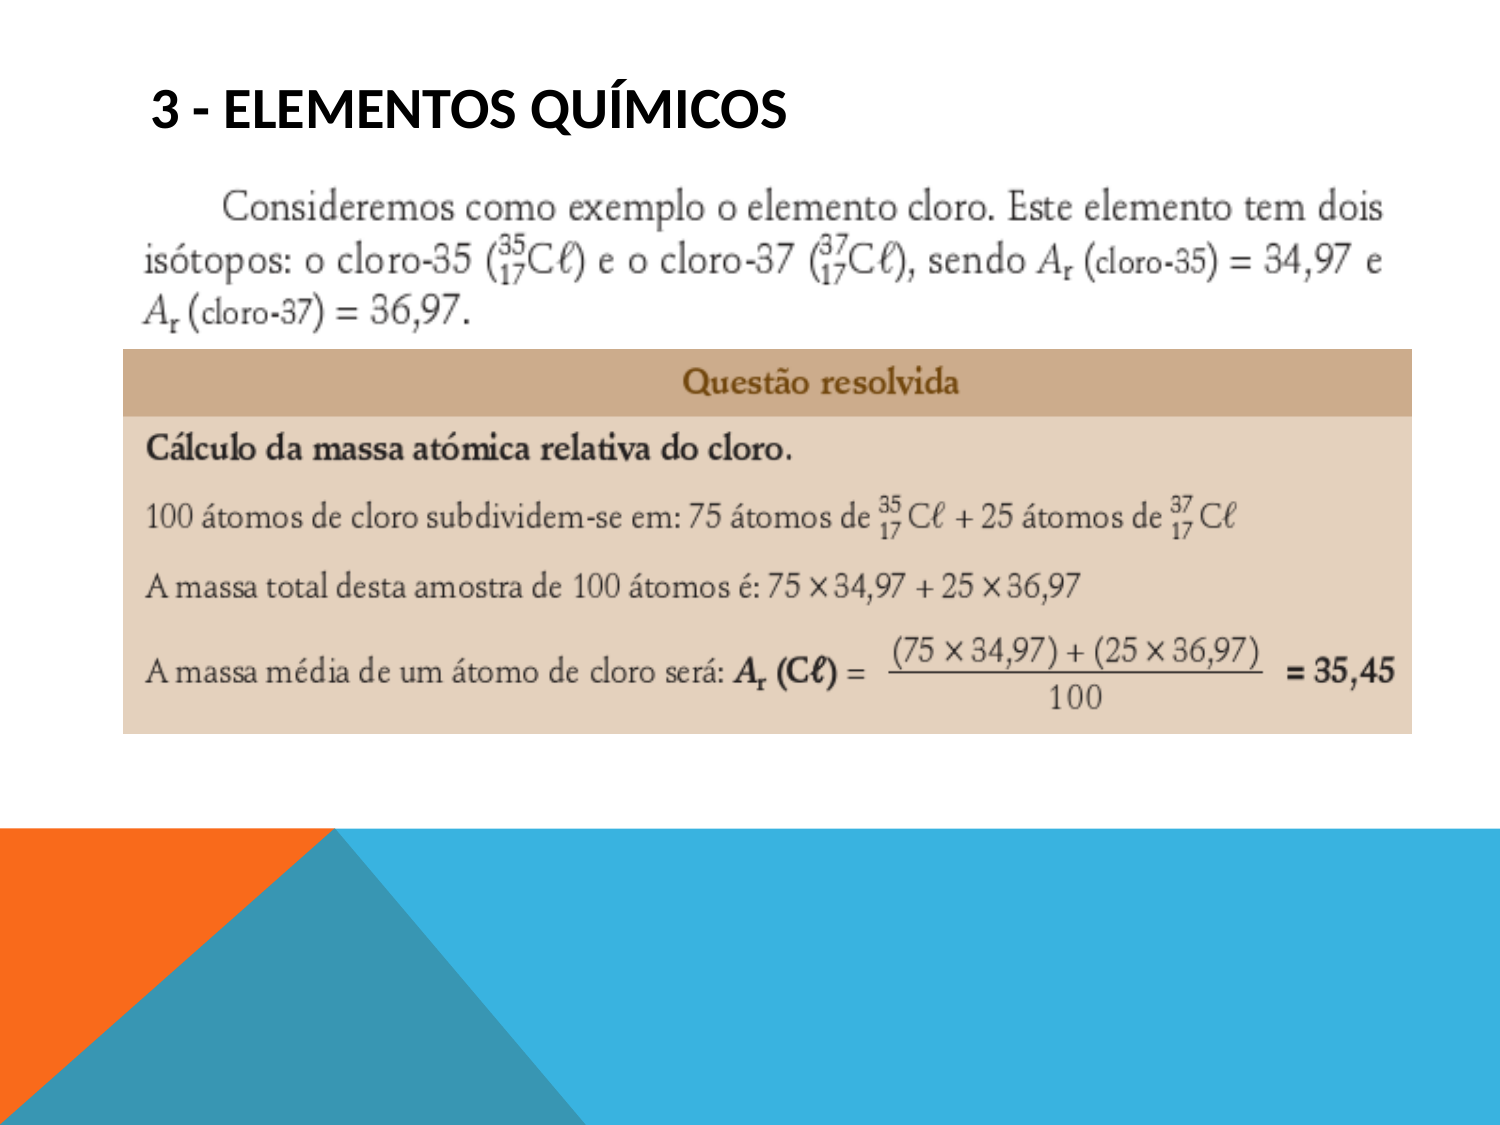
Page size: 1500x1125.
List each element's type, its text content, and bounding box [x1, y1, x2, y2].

picture [123, 349, 1412, 734]
title 3 - Elementos químicos [135, 60, 1369, 150]
picture [135, 184, 1391, 336]
